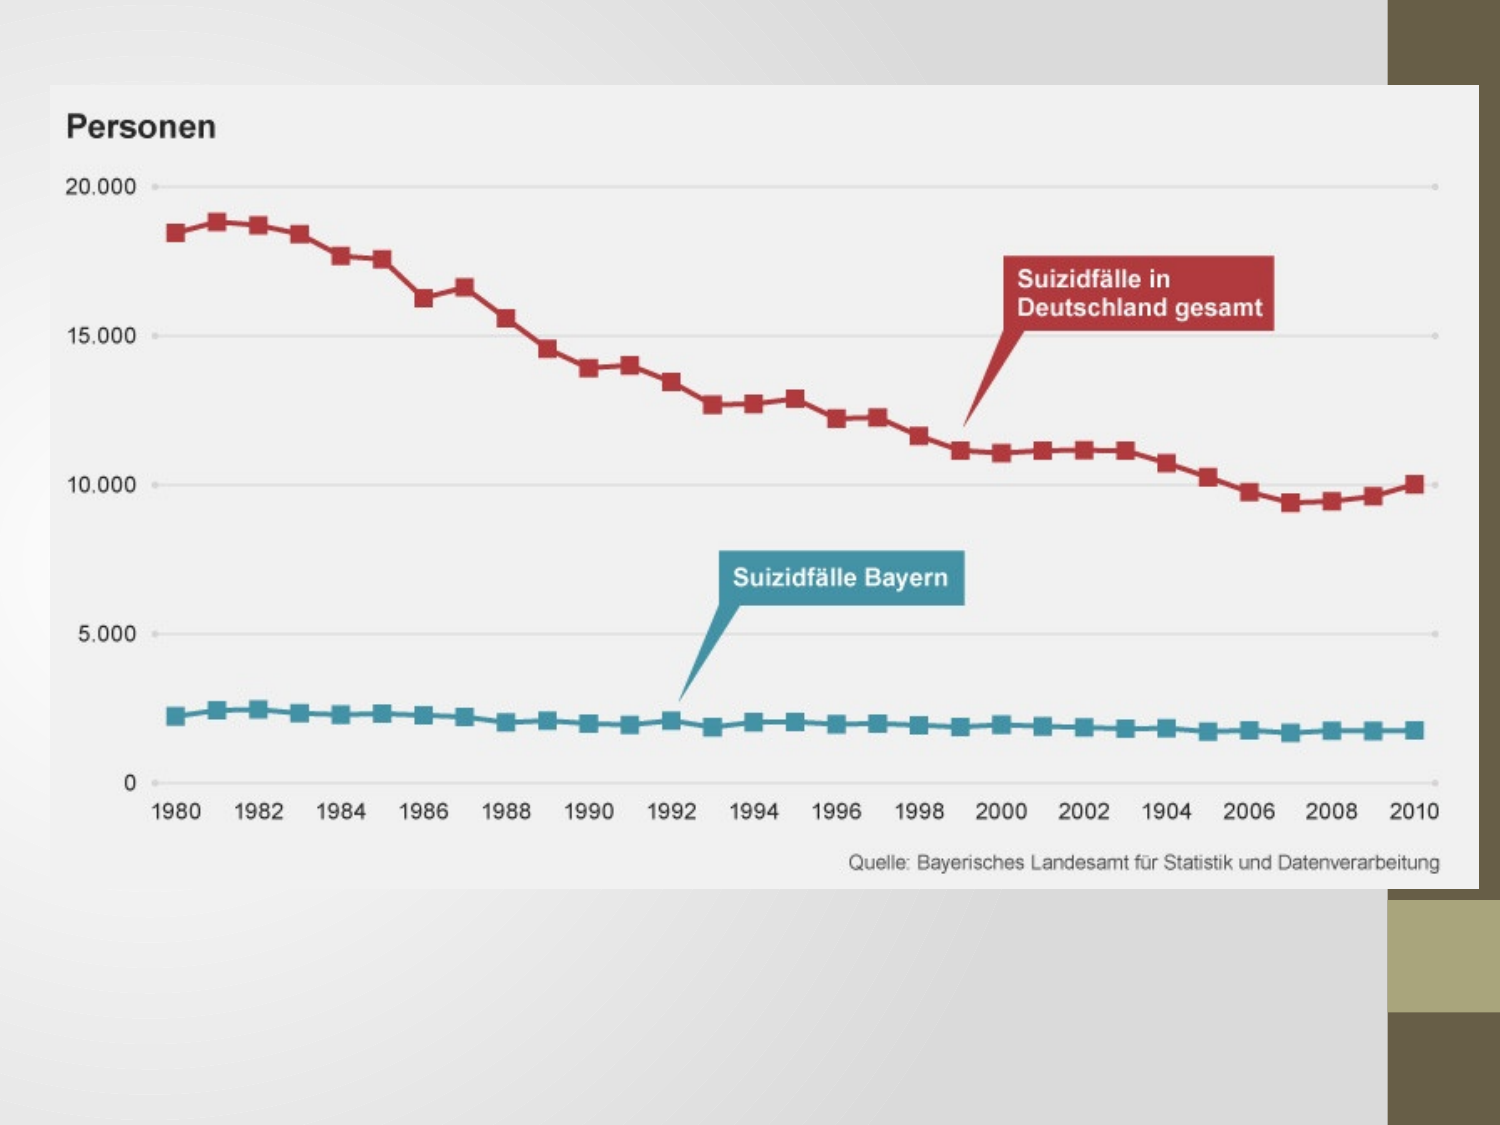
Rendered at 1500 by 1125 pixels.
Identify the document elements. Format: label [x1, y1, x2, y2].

list [49, 85, 1480, 890]
